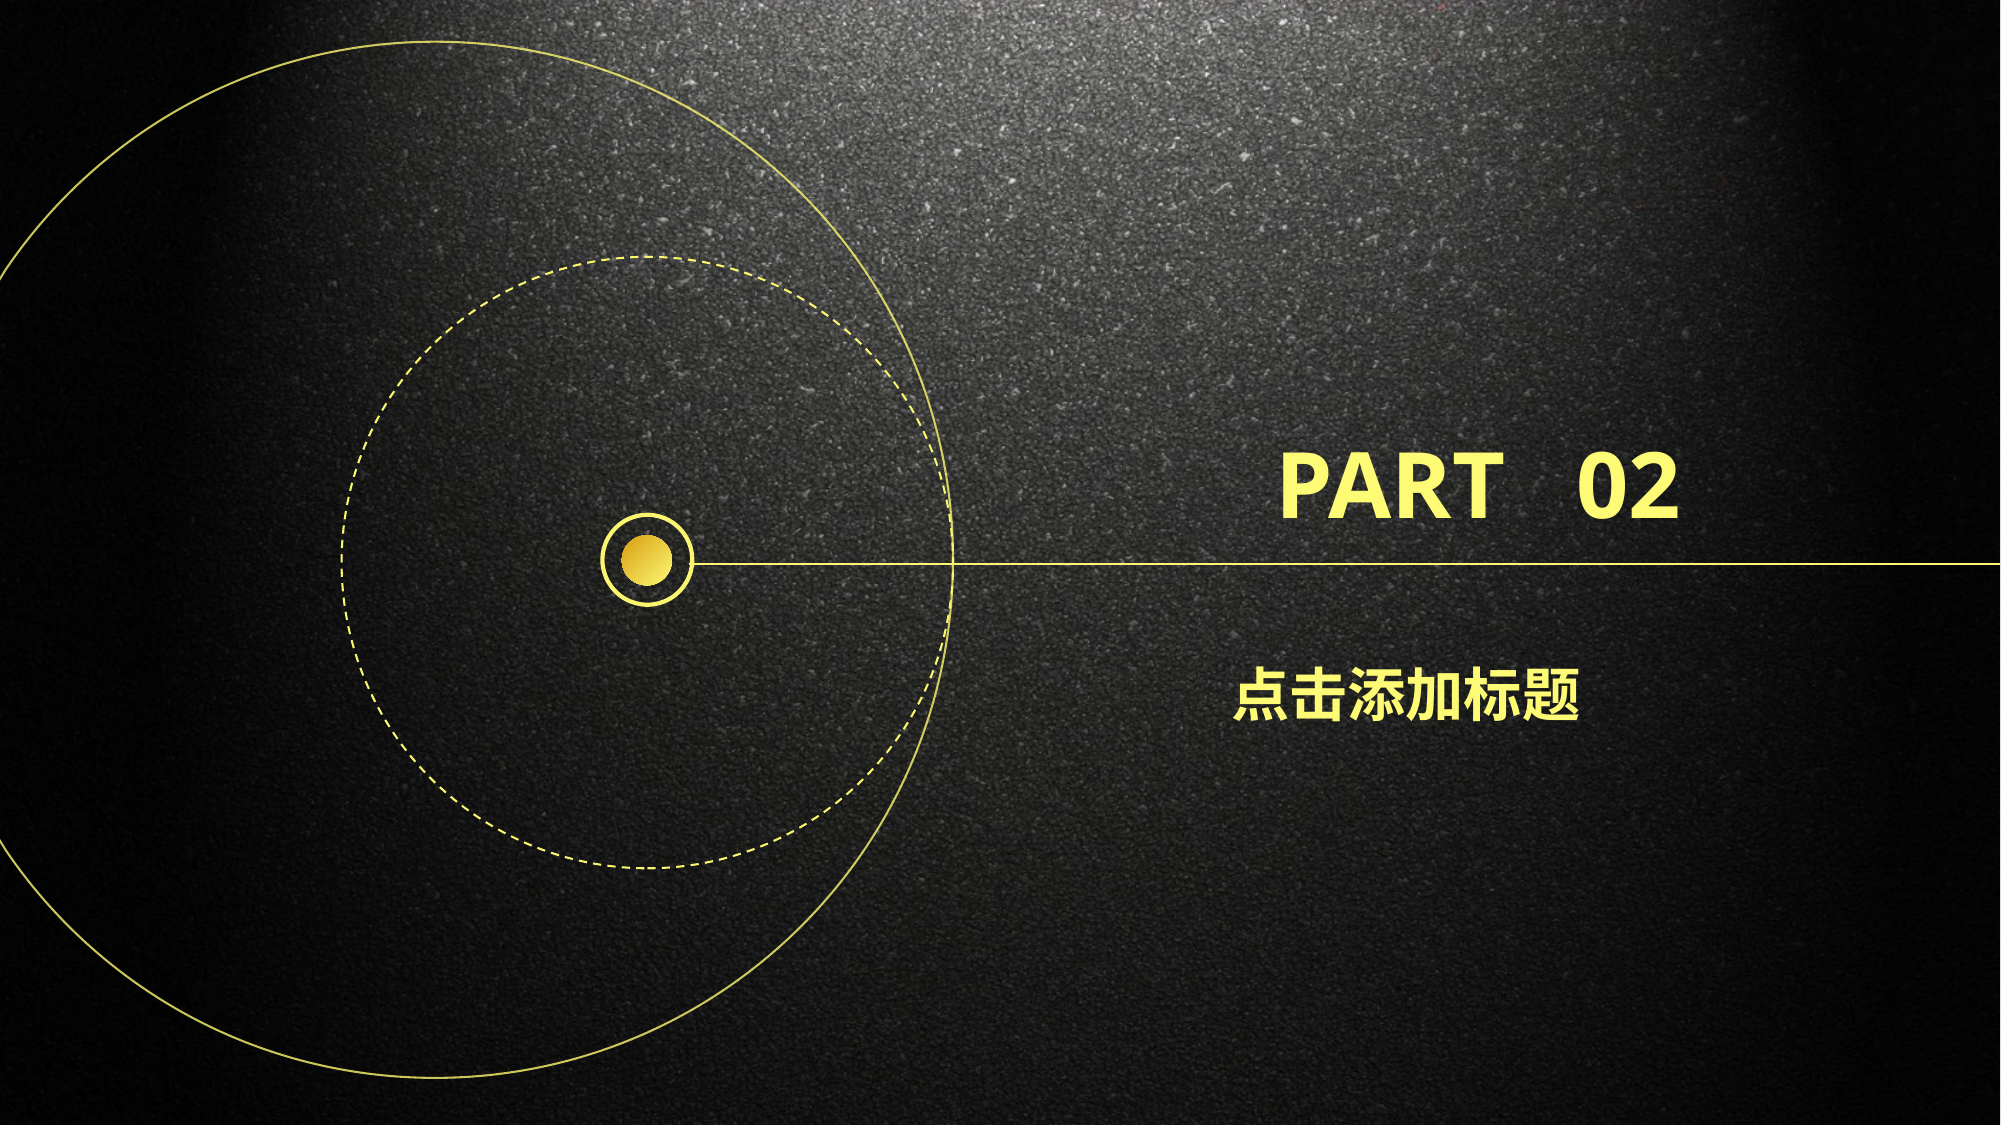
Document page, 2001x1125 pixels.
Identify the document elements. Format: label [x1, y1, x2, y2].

picture [1345, 0, 2001, 1125]
text_box [602, 514, 693, 605]
picture [0, 0, 1344, 1125]
